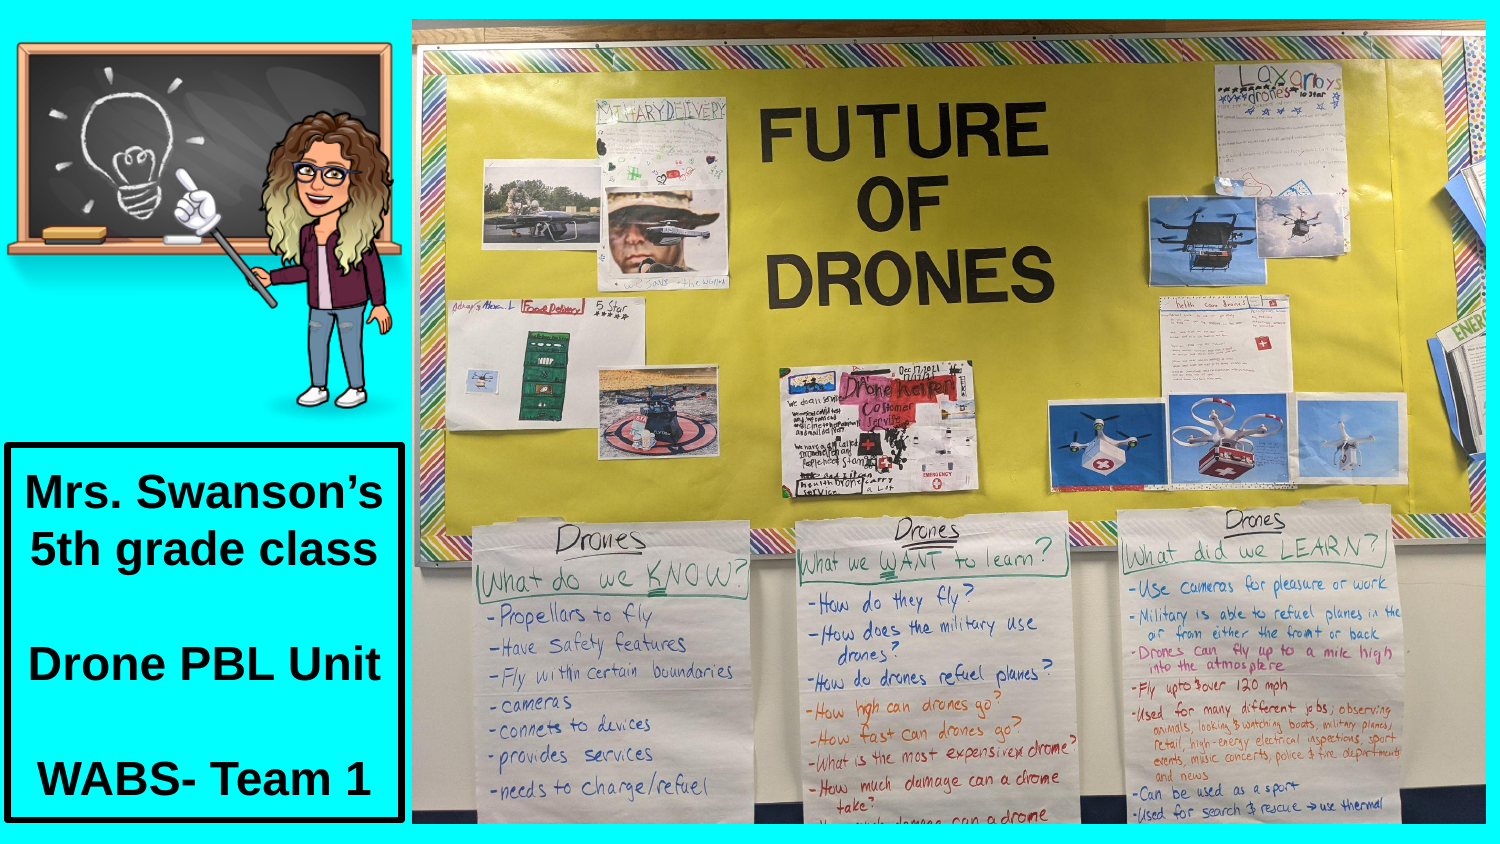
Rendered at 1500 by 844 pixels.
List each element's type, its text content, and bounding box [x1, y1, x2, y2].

text_box Mrs. Swanson’s 5th grade class Drone PBL Unit WABS- Team 1 [7, 445, 402, 820]
picture [0, 0, 1486, 825]
